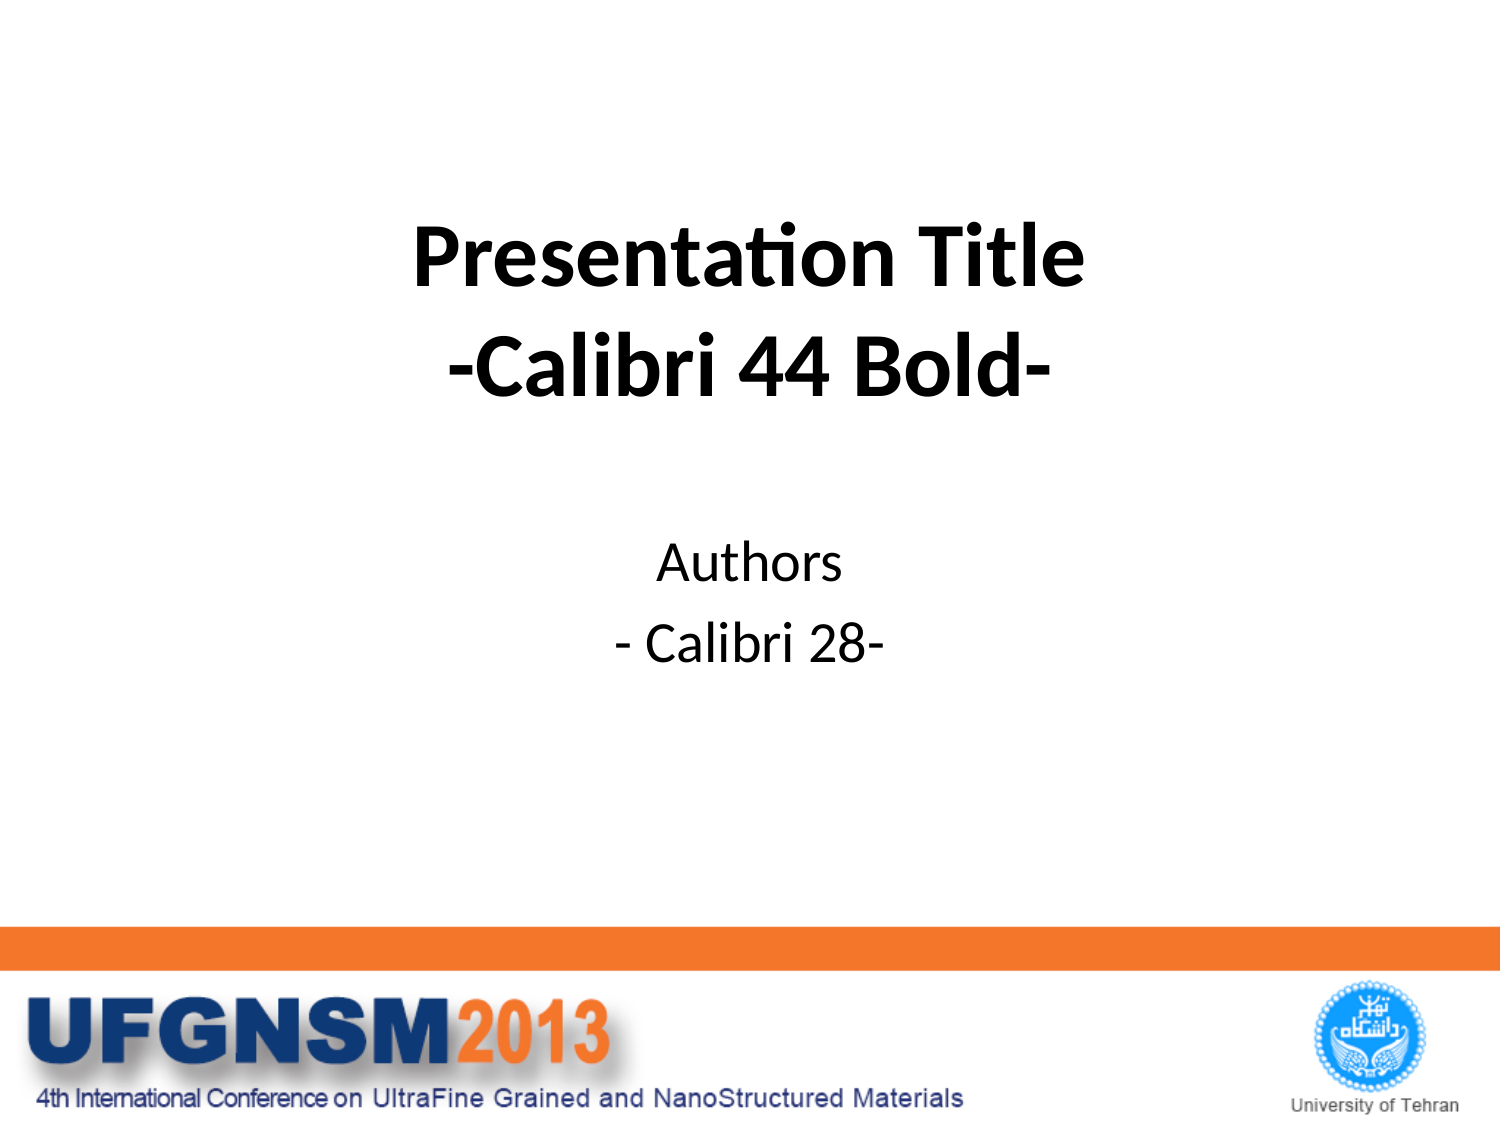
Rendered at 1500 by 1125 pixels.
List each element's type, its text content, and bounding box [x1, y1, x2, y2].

subtitle Authors - Calibri 28- [225, 515, 1275, 803]
picture [0, 0, 1500, 1125]
title Presentation Title -Calibri 44 Bold- [112, 113, 1388, 497]
